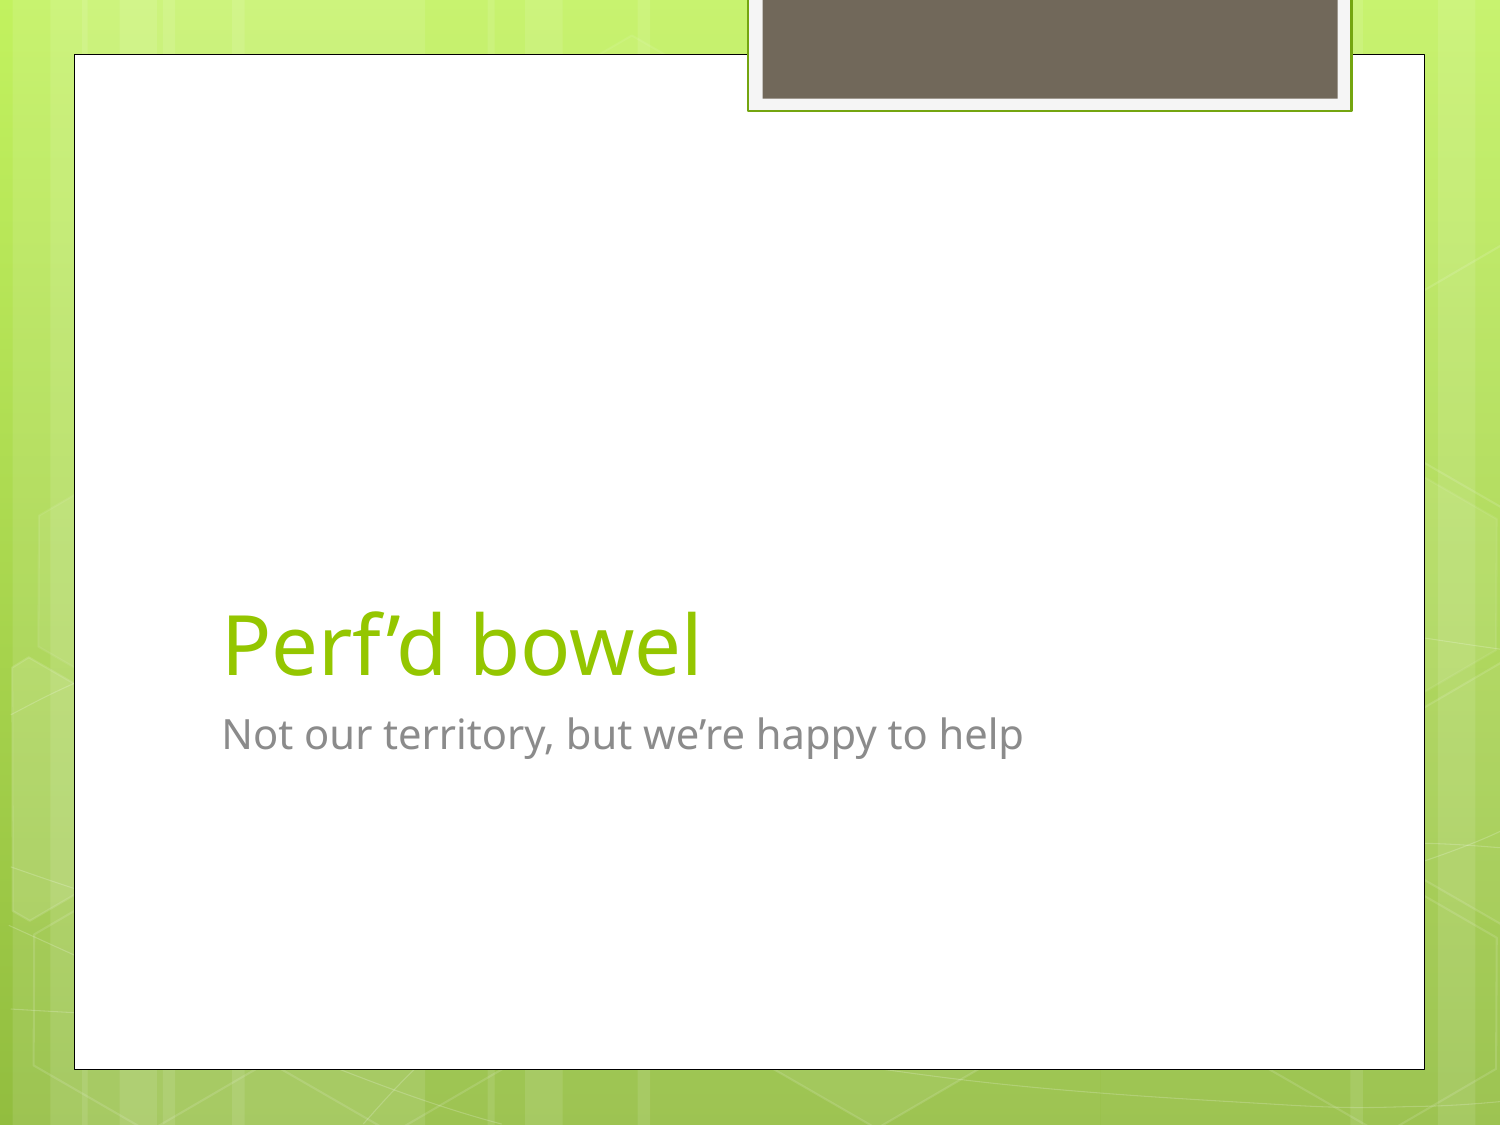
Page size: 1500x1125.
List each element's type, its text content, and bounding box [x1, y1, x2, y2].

list Not our territory, but we’re happy to help [206, 699, 1296, 950]
title Perf’d bowel [206, 475, 1296, 699]
